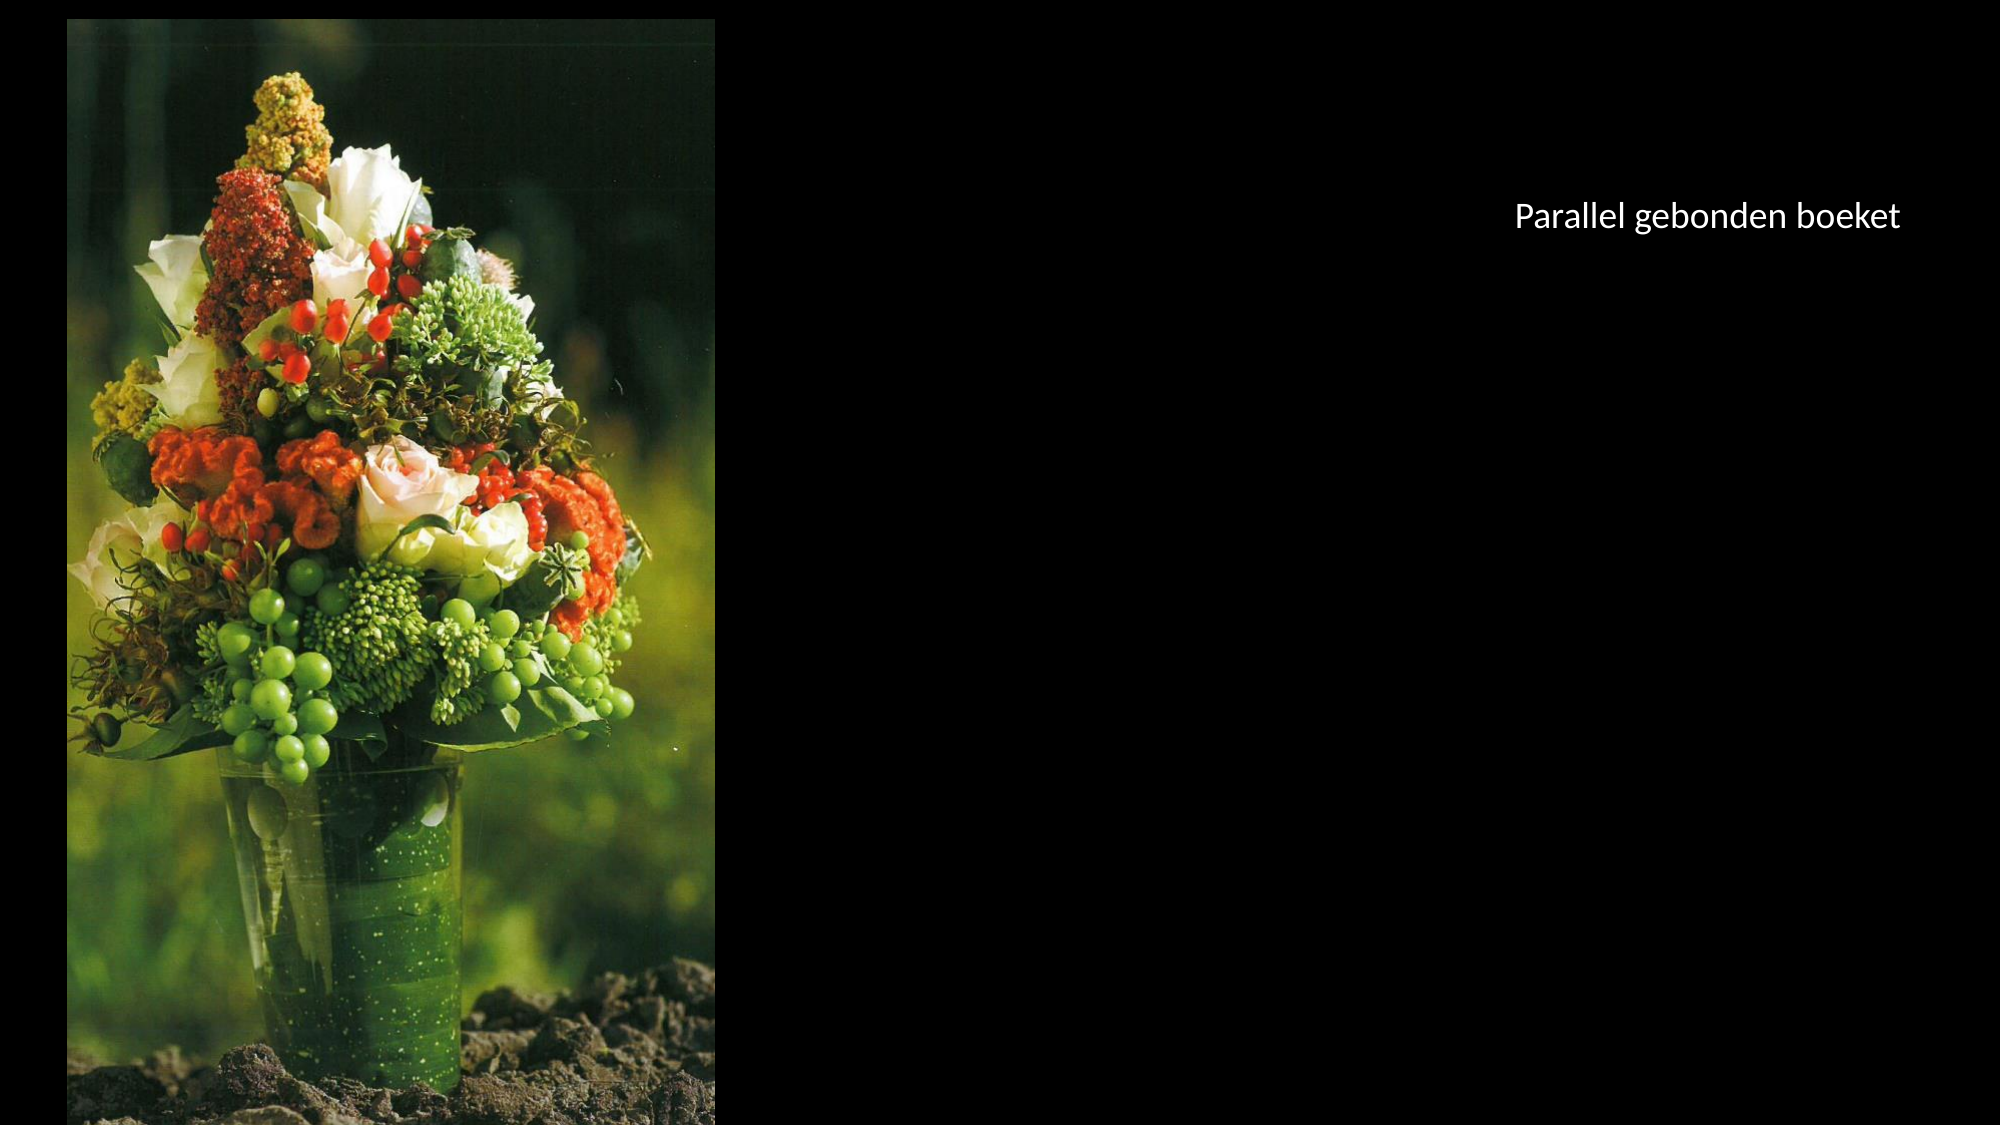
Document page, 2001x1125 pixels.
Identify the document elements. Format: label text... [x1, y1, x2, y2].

picture [67, 19, 715, 1125]
text_box Parallel gebonden boeket [1499, 183, 1946, 289]
